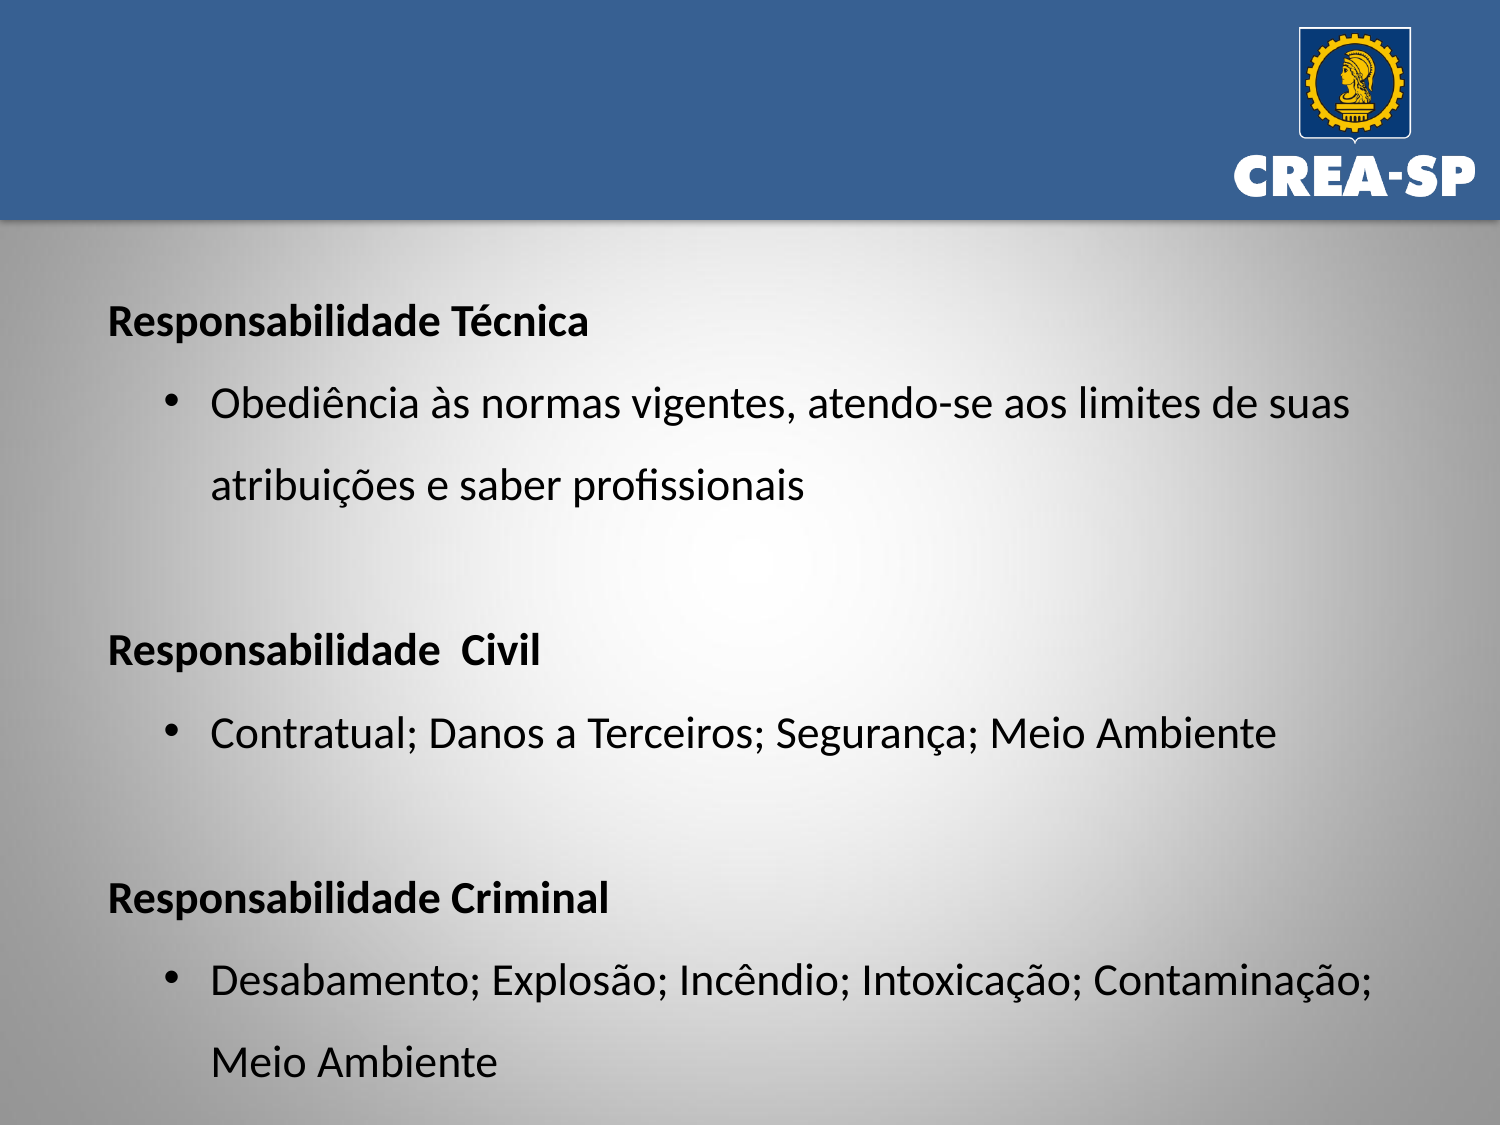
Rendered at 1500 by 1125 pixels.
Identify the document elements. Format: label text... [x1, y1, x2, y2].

picture [1234, 27, 1475, 197]
text_box Responsabilidade Técnica Obediência às normas vigentes, atendo-se aos limites de suas atribuições e saber profissionais Responsabilidade Civil Contratual; Danos a Terceiros; Segurança; Meio Ambiente Responsabilidade Criminal Desabamento; Explosão; Incêndio; Intoxicação; Contaminação; Meio Ambiente [73, 255, 1438, 1095]
picture [0, 220, 1500, 1125]
